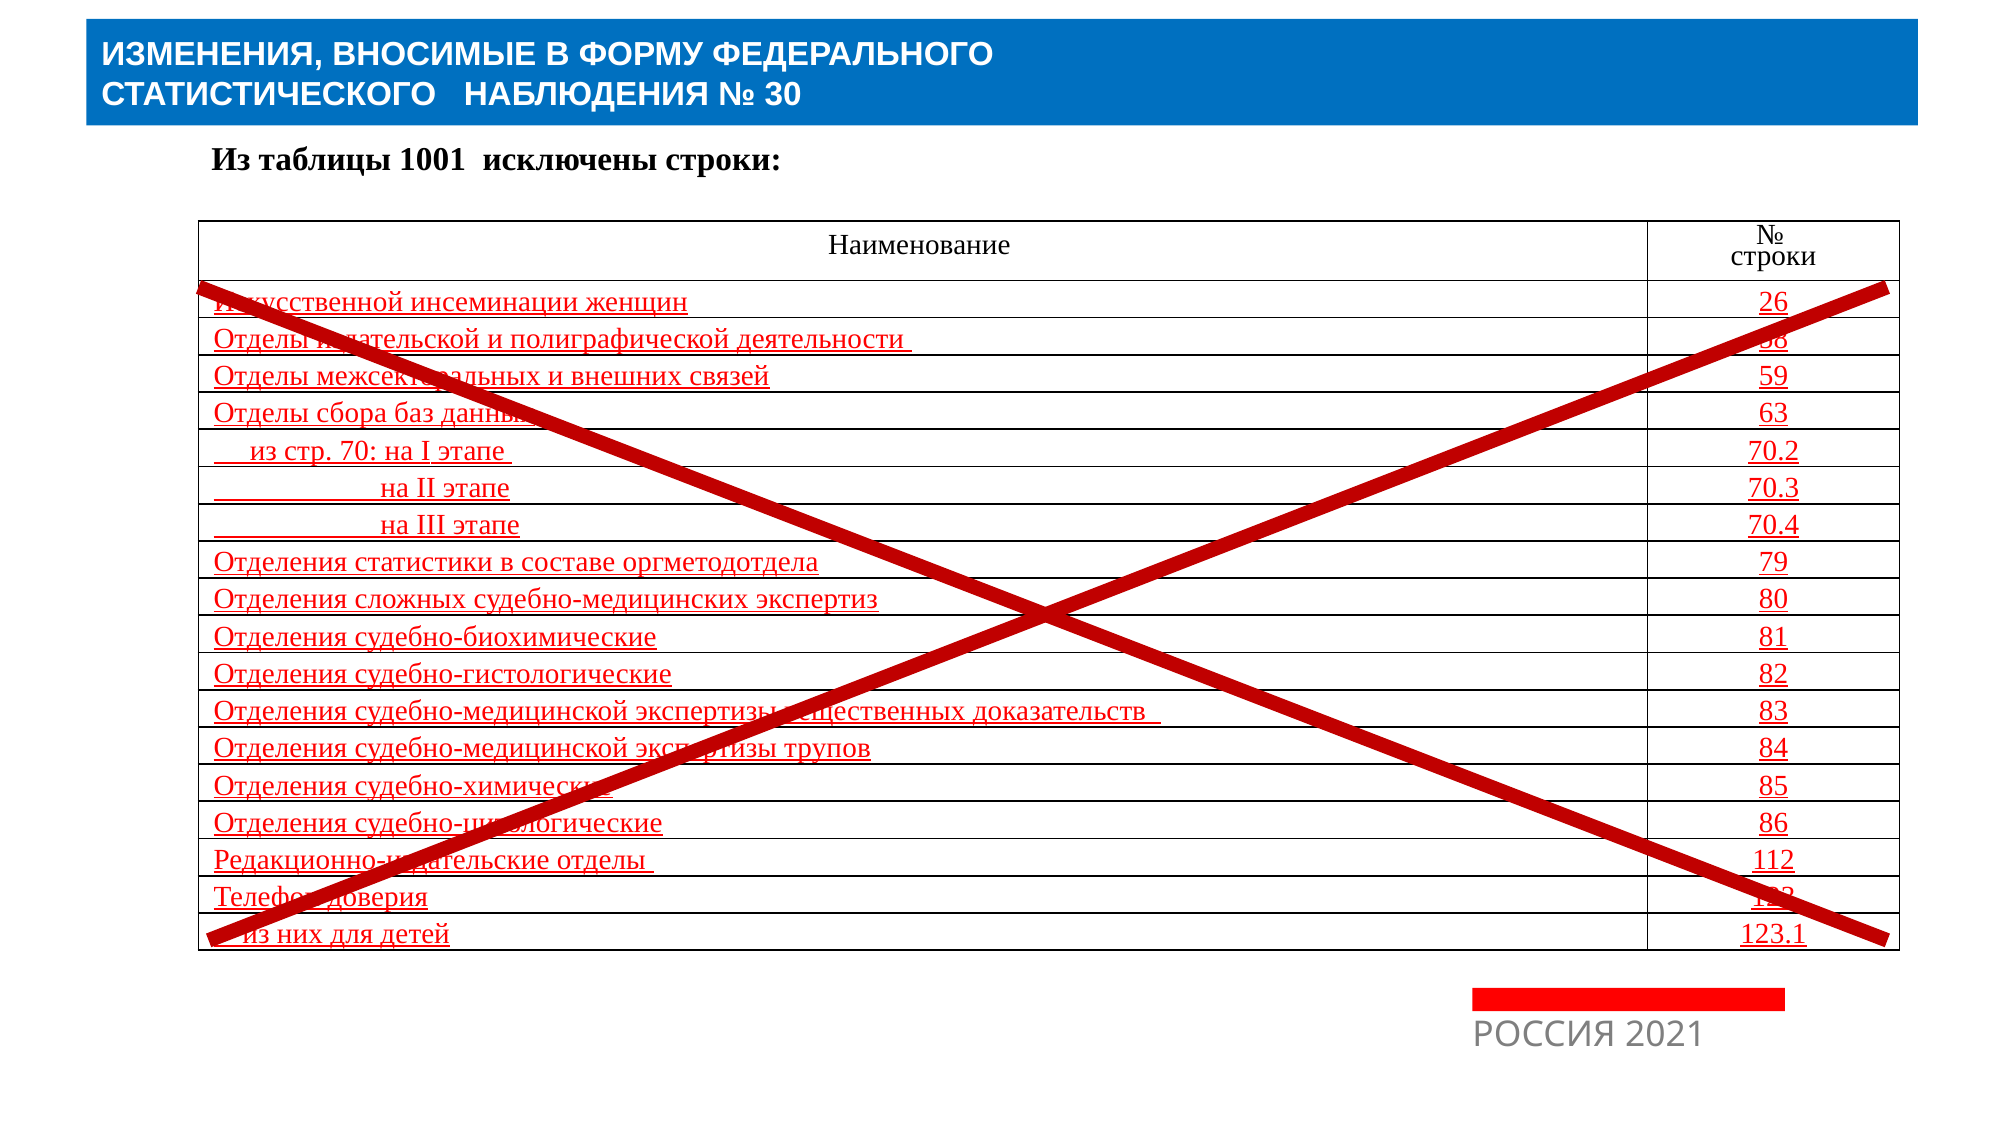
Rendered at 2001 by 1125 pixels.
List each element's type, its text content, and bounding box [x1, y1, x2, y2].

table_header № строки [1648, 222, 1899, 280]
table_cell 79 [1888, 542, 1899, 577]
table_header Наименование [199, 222, 1647, 280]
table_cell 80 [1888, 579, 1899, 614]
text_box РОССИЯ 2021 [1456, 1011, 1832, 1082]
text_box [198, 286, 208, 941]
table_cell 82 [1888, 653, 1899, 689]
table_cell 70.4 [1888, 505, 1899, 540]
table_cell Искусственной инсеминации женщин [206, 281, 1647, 286]
table_cell 86 [1888, 802, 1899, 838]
table_cell 58 [1888, 318, 1899, 354]
table_cell 81 [1888, 616, 1899, 652]
text_box ИЗМЕНЕНИЯ, ВНОСИМЫЕ В ФОРМУ ФЕДЕРАЛЬНОГО СТАТИСТИЧЕСКОГО НАБЛЮДЕНИЯ № 30 [85, 18, 1919, 126]
table_cell 26 [1886, 281, 1899, 317]
table_cell 63 [1888, 393, 1899, 428]
table_cell 84 [1888, 728, 1899, 763]
table_cell 123.1 [1648, 914, 1899, 949]
table_cell 83 [1888, 691, 1899, 726]
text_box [208, 286, 1888, 941]
table_cell 123 [1888, 877, 1899, 912]
text_box Из таблицы 1001 исключены строки: [196, 113, 2000, 197]
table_cell 85 [1888, 765, 1899, 800]
text_box [1472, 987, 1785, 1012]
table_cell 70.3 [1888, 467, 1899, 503]
table_cell 70.2 [1888, 430, 1899, 466]
table_cell 112 [1888, 839, 1899, 875]
table_cell 26 [1648, 281, 1879, 286]
table_cell из них для детей [199, 941, 1647, 949]
table_cell 59 [1888, 356, 1899, 391]
